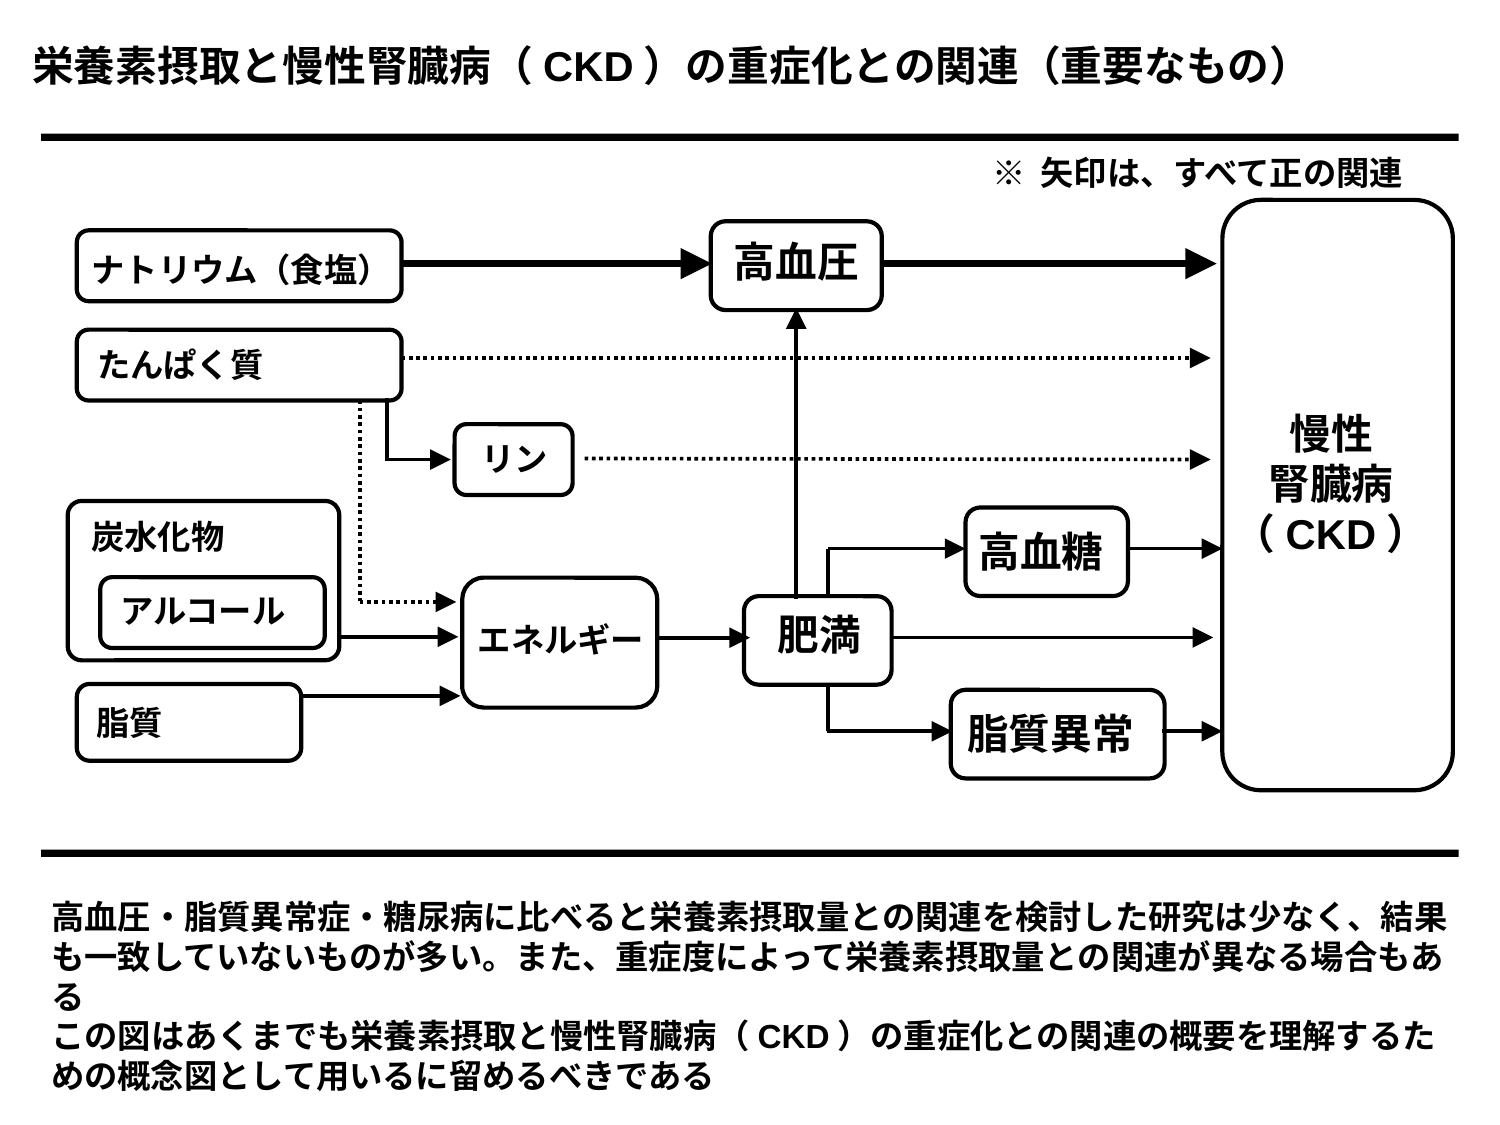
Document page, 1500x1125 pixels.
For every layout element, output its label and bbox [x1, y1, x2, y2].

text_box [17, 7, 1453, 97]
text_box [76, 683, 461, 761]
text_box [67, 144, 1483, 791]
text_box [36, 888, 1471, 1103]
